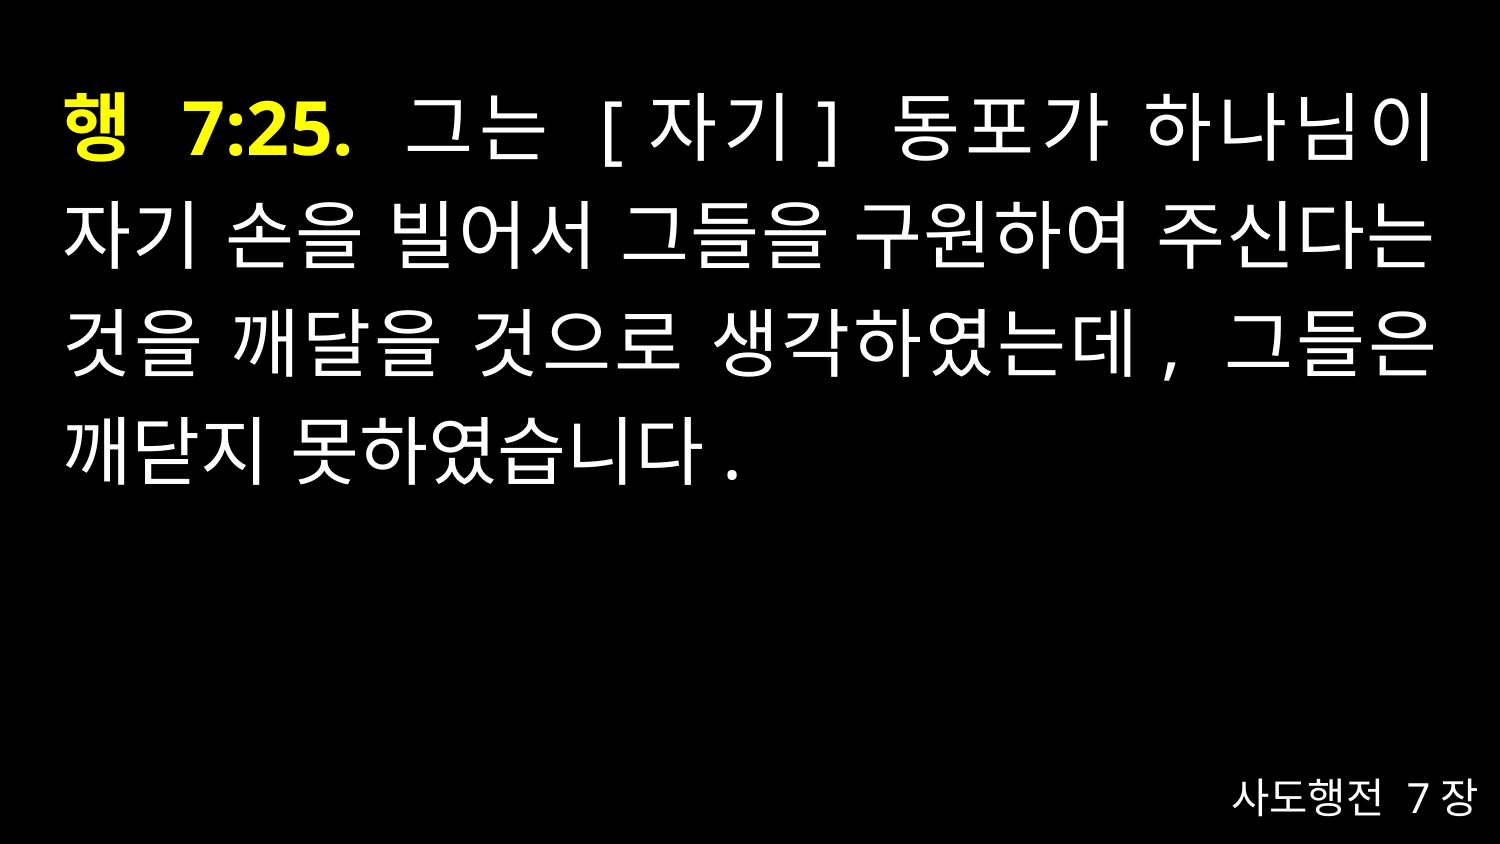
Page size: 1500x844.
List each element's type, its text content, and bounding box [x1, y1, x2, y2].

title 행 7:25. 그는 [자기] 동포가 하나님이 자기 손을 빌어서 그들을 구원하여 주신다는 것을 깨달을 것으로 생각하였는데, 그들은 깨닫지 못하였습니다. [0, 0, 1500, 844]
subtitle 사도행전 7장 [916, 770, 1500, 844]
